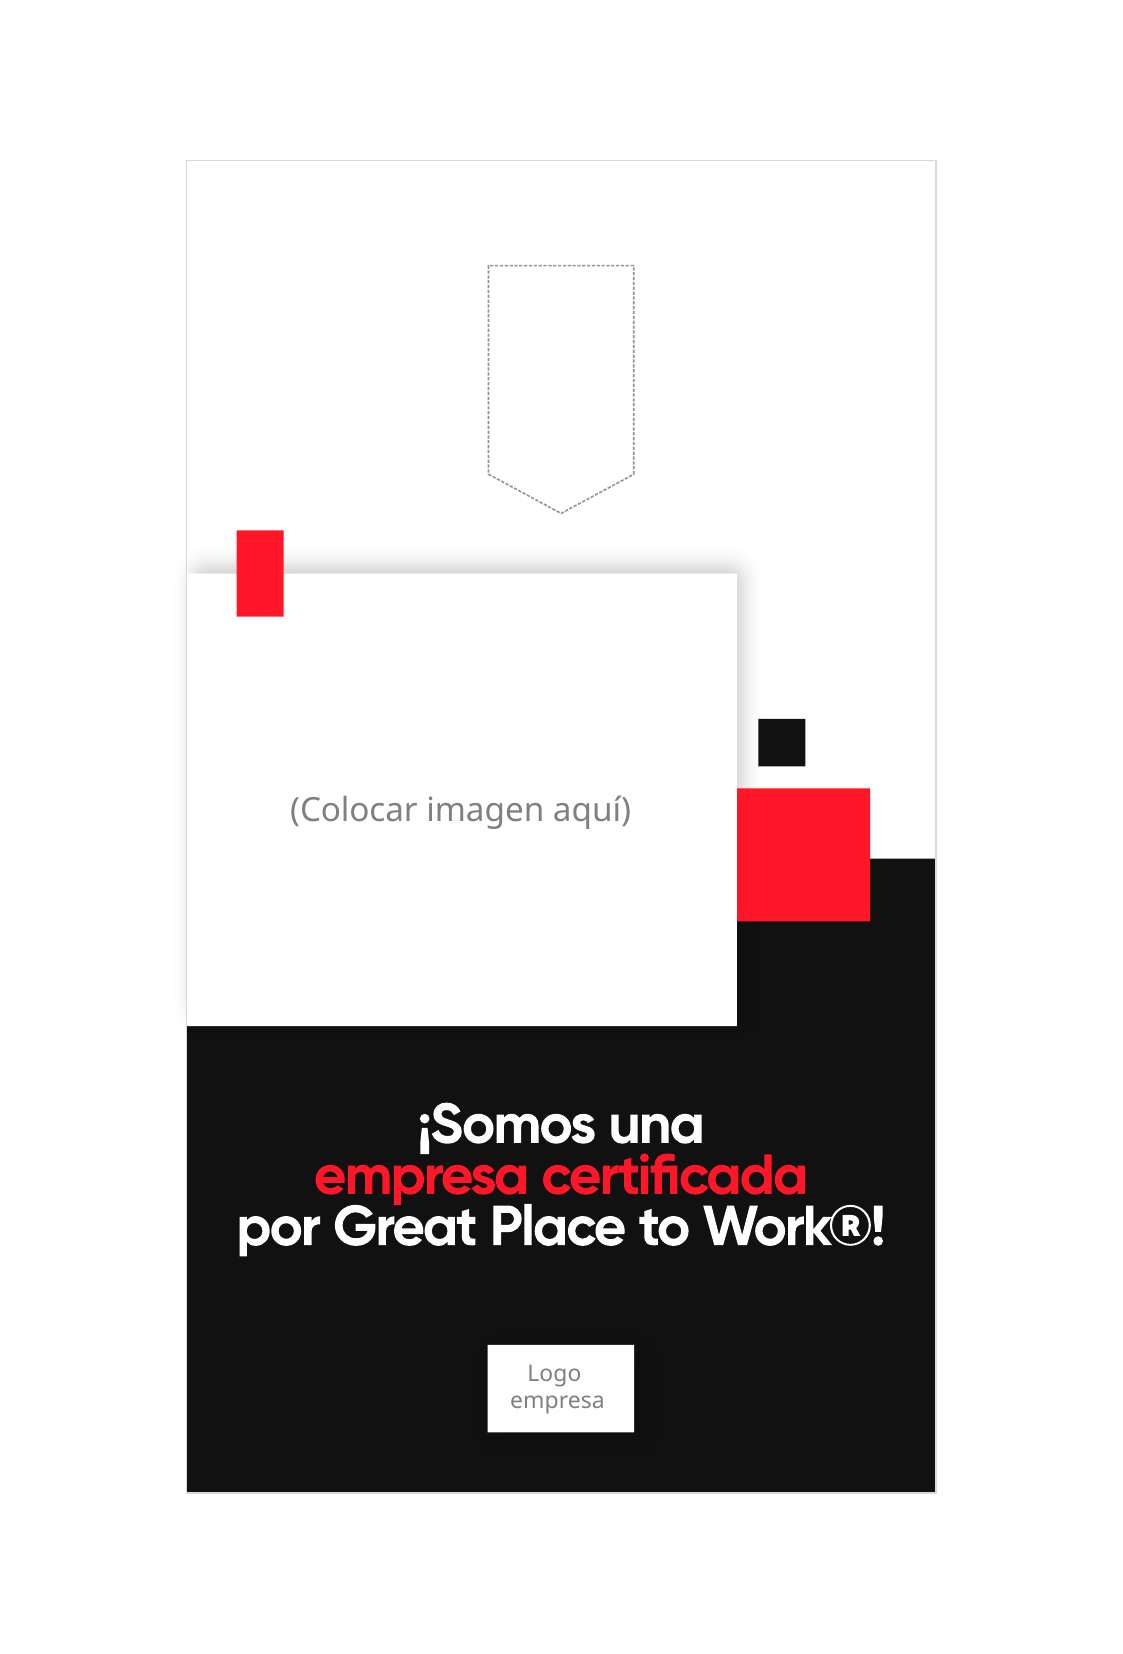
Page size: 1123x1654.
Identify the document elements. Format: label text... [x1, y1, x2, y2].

text_box [186, 160, 936, 1493]
text_box (Colocar imagen aquí) [184, 788, 737, 829]
text_box Logo empresa [489, 1358, 626, 1414]
text_box [487, 1344, 635, 1433]
